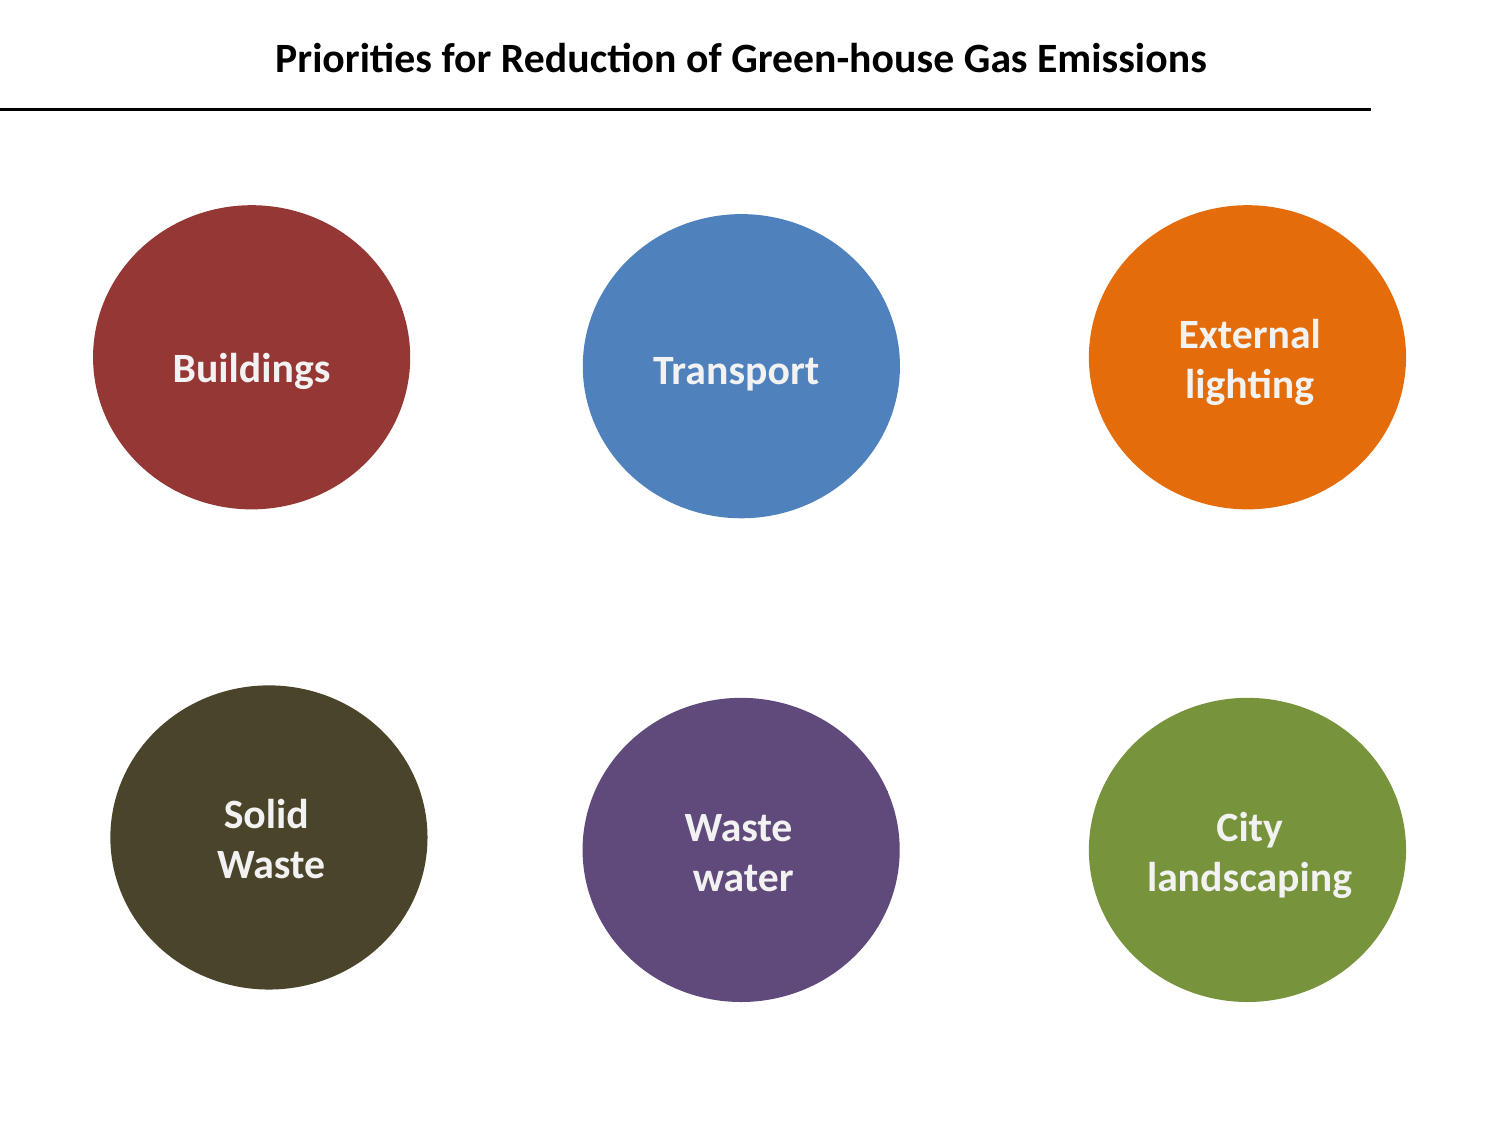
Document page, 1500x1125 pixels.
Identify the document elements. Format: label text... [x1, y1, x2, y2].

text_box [584, 699, 898, 1001]
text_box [1090, 699, 1405, 1001]
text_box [112, 687, 426, 988]
text_box Priorities for Reduction of Green-house Gas Emissions [70, 23, 1413, 89]
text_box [1090, 207, 1405, 508]
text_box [94, 207, 409, 508]
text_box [584, 215, 899, 517]
